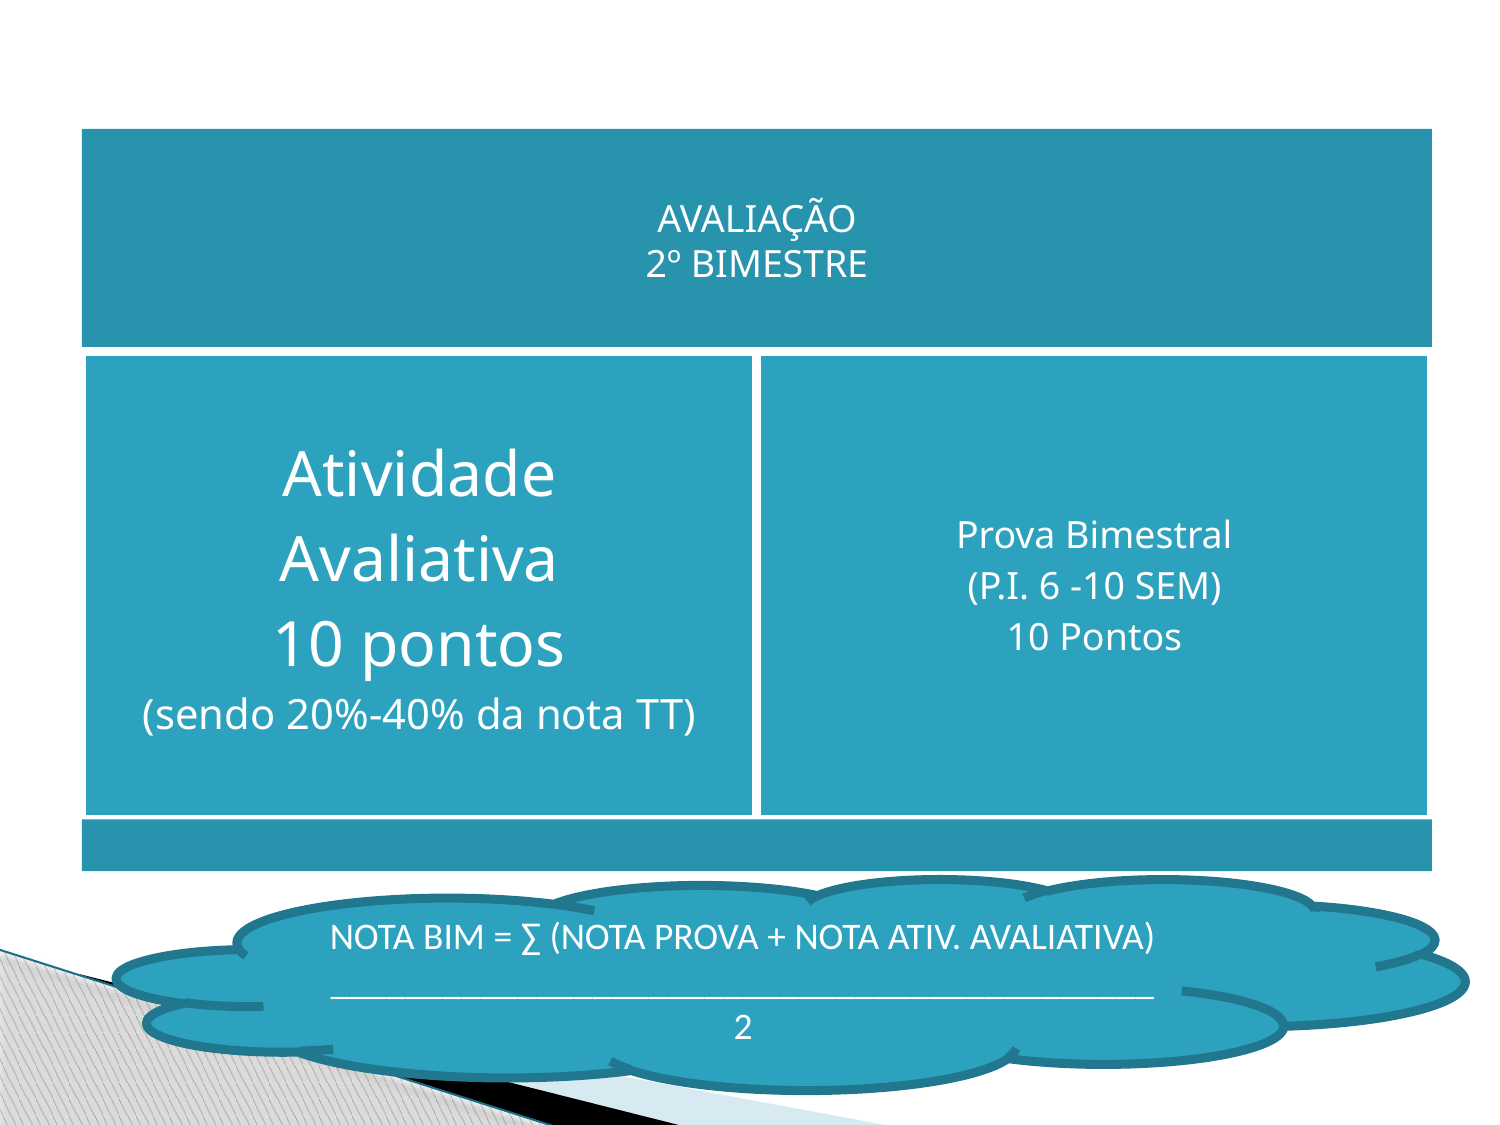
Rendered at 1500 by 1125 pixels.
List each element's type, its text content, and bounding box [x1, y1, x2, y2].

text_box NOTA BIM = ∑ (NOTA PROVA + NOTA ATIV. AVALIATIVA) ____________________________________________ 2 [111, 884, 1470, 1096]
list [81, 128, 1433, 872]
